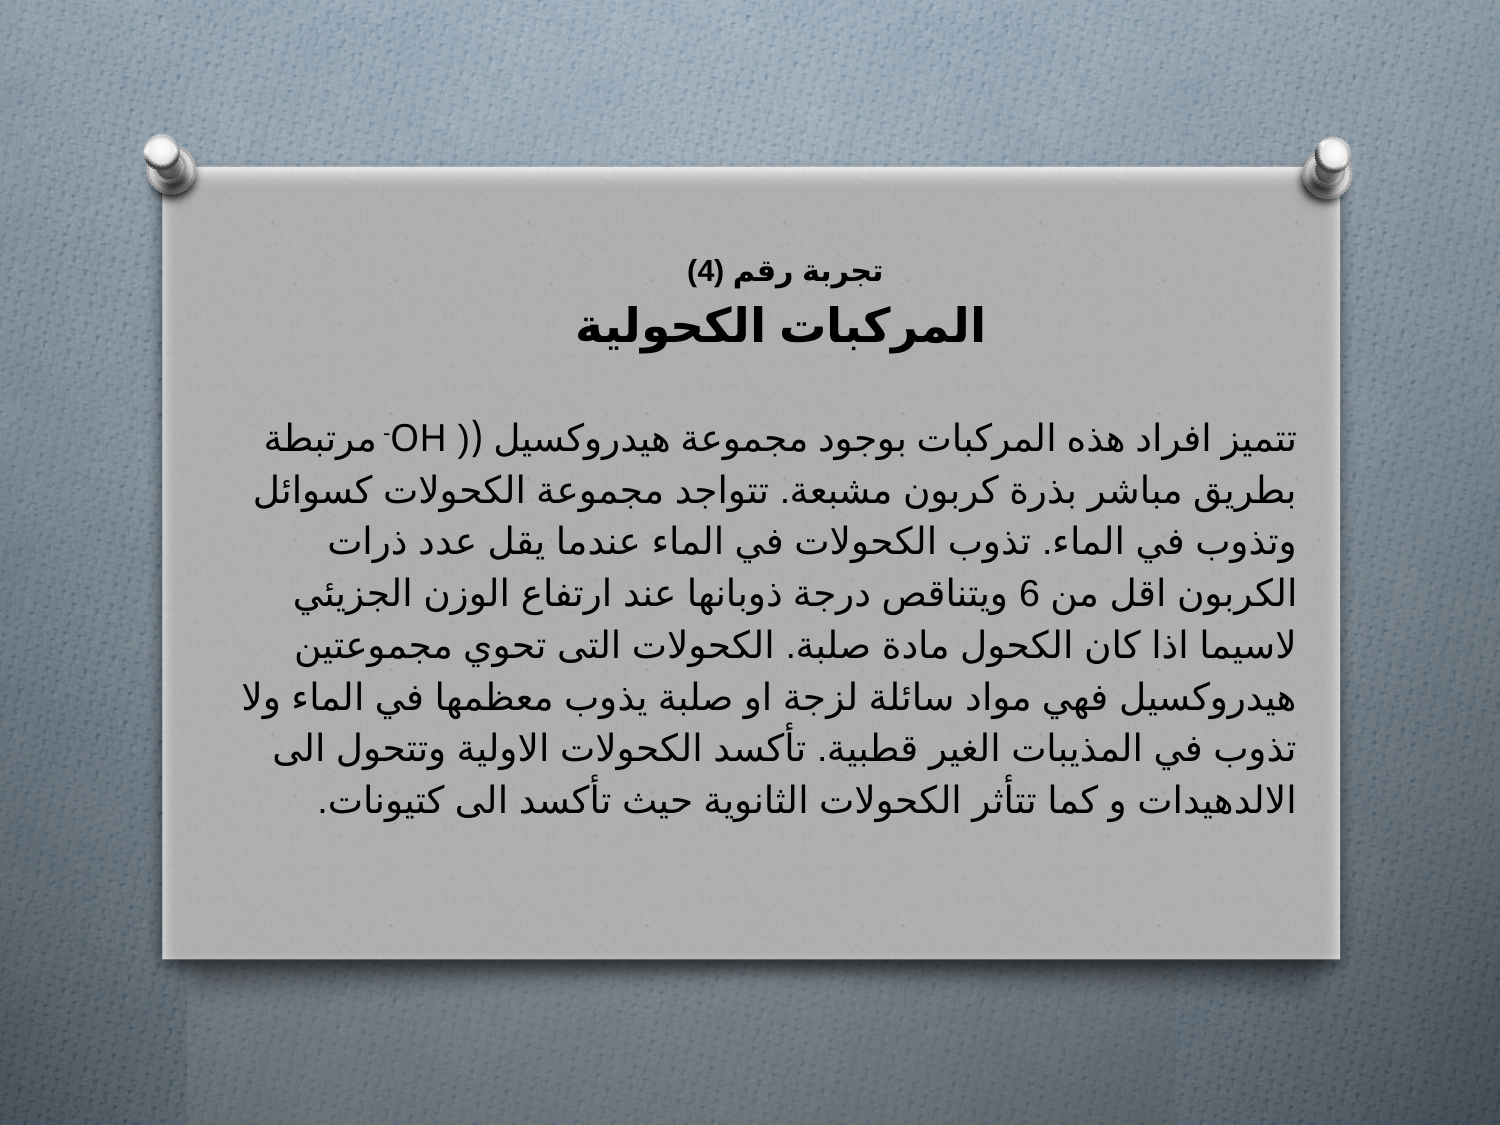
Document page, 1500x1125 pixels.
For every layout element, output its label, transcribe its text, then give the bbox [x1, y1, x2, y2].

title تجربة رقم (4) المركبات الكحولية [275, 237, 1288, 399]
picture [1274, 109, 1396, 230]
picture [112, 100, 235, 224]
text_box تتميز افراد هذه المركبات بوجود مجموعة هيدروكسيل (( OH- مرتبطة بطريق مباشر بذرة كربون مشبعة. تتواجد مجموعة الكحولات كسوائل وتذوب في الماء. تذوب الكحولات في الماء عندما يقل عدد ذرات الكربون اقل من 6 ويتناقص درجة ذوبانها عند ارتفاع الوزن الجزيئي لاسيما اذا كان الكحول مادة صلبة. الكحولات التى تحوي مجموعتين هيدروكسيل فهي مواد سائلة لزجة او صلبة يذوب معظمها في الماء ولا تذوب في المذيبات الغير قطبية. تأكسد الكحولات الاولية وتتحول الى الالدهيدات و كما تتأثر الكحولات الثانوية حيث تأكسد الى كتيونات. [199, 399, 1313, 829]
